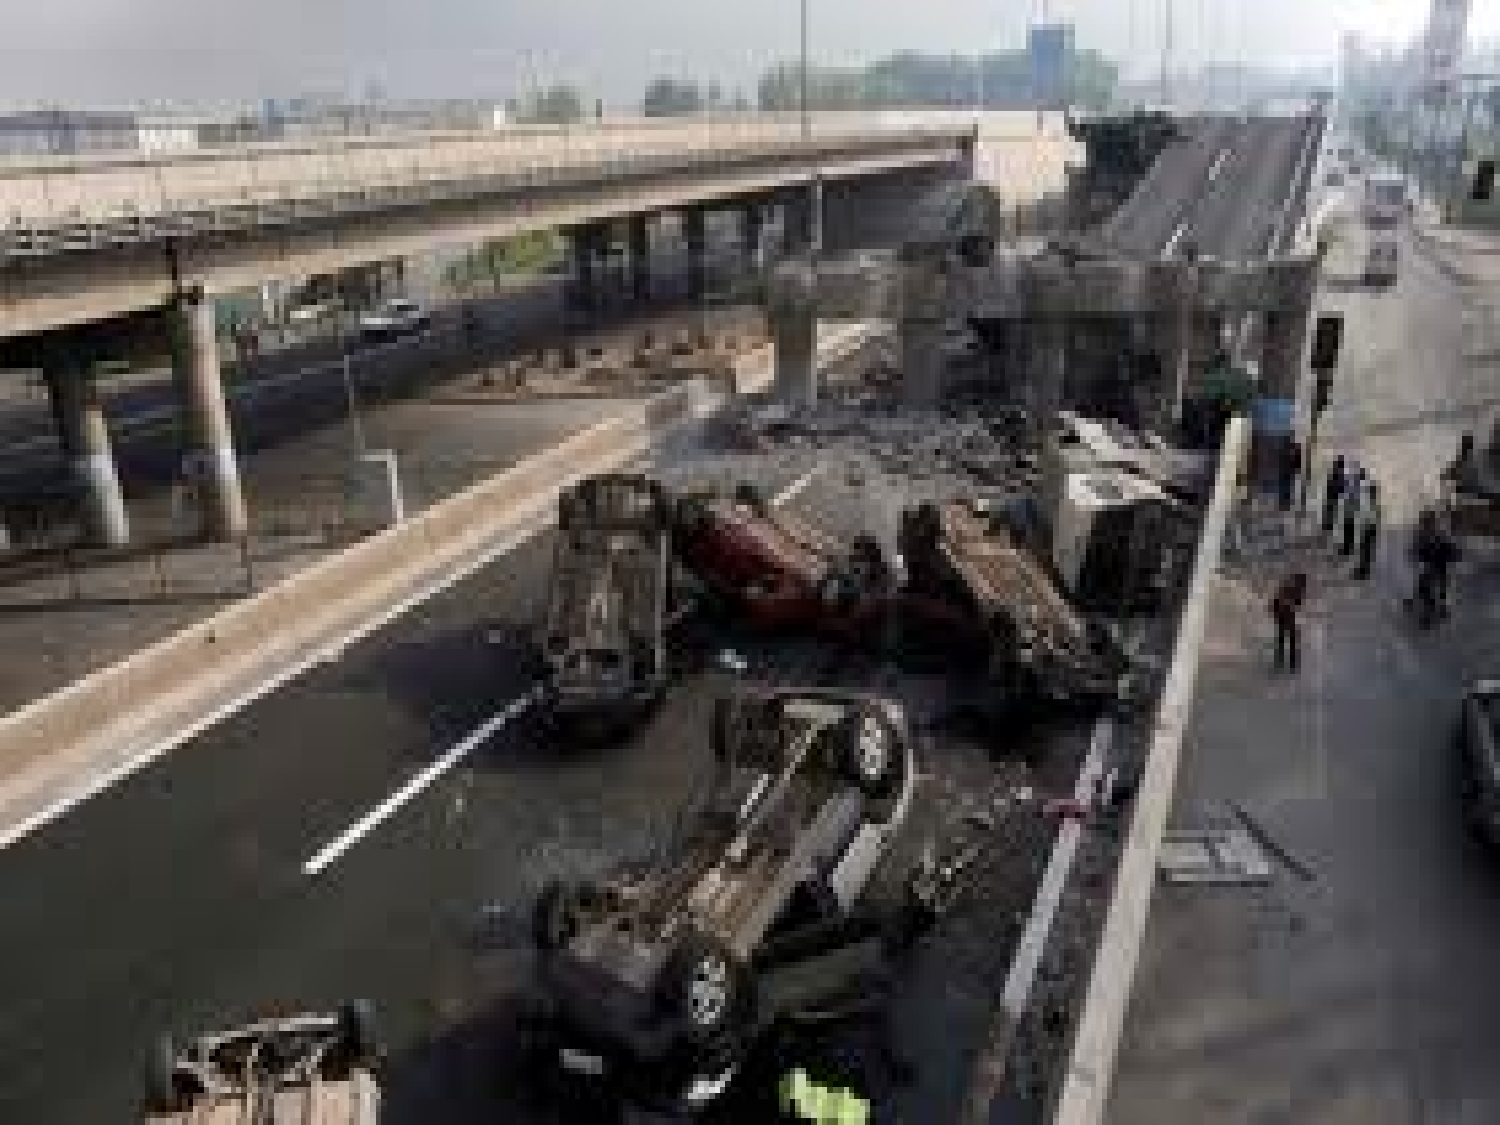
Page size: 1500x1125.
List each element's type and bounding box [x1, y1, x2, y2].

list [0, 0, 1500, 1125]
